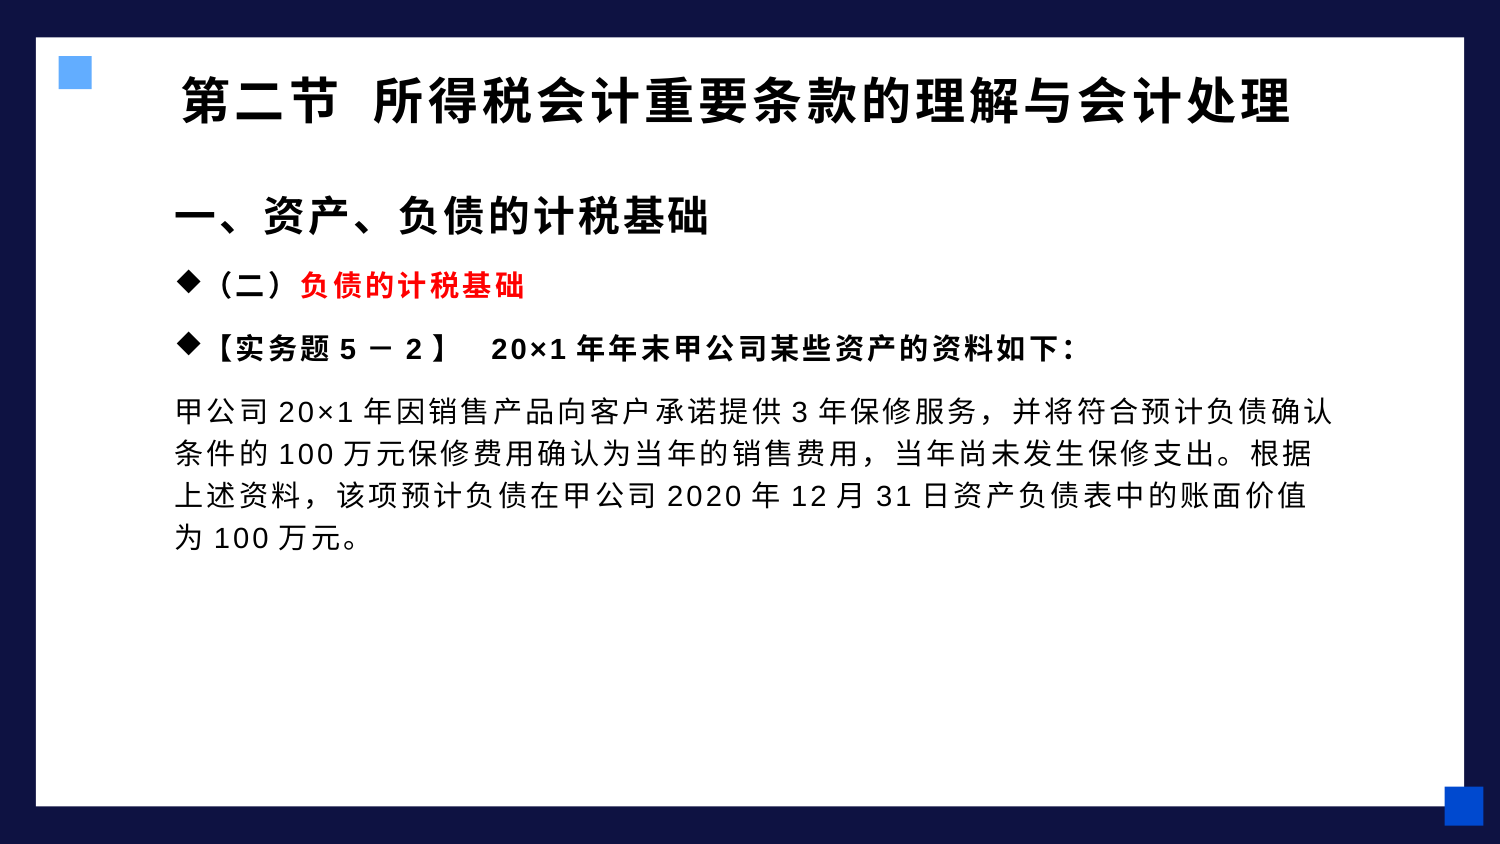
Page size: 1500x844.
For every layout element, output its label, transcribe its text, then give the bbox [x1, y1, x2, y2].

list 一、资产、负债的计税基础 （二）负债的计税基础 【实务题5－2】 20×1年年末甲公司某些资产的资料如下： 甲公司20×1年因销售产品向客户承诺提供3年保修服务，并将符合预计负债确认条件的100万元保修费用确认为当年的销售费用，当年尚未发生保修支出。根据上述资料，该项预计负债在甲公司2020年12月31日资产负债表中的账面价值为100万元。 [157, 179, 1353, 604]
title 第二节 所得税会计重要条款的理解与会计处理 [141, 48, 1327, 138]
